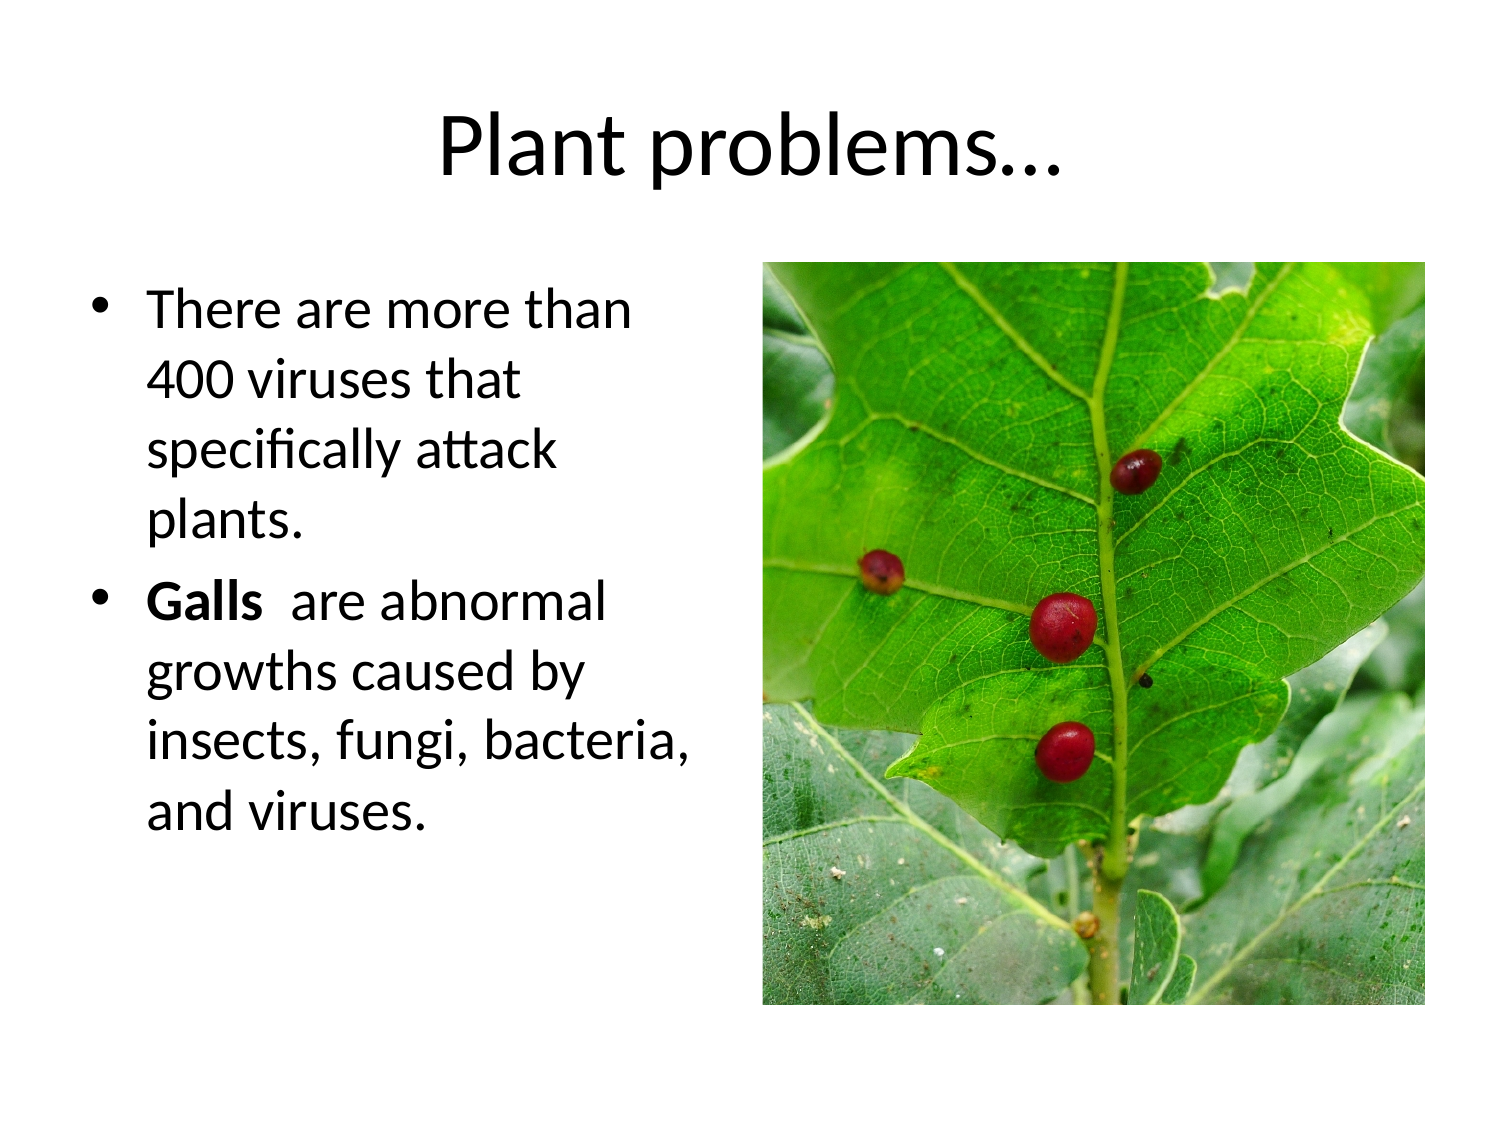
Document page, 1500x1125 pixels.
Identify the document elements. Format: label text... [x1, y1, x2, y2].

list There are more than 400 viruses that specifically attack plants. Galls are abnormal growths caused by insects, fungi, bacteria, and viruses. [75, 262, 738, 1005]
title Plant problems… [75, 45, 1425, 233]
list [762, 262, 1426, 1006]
